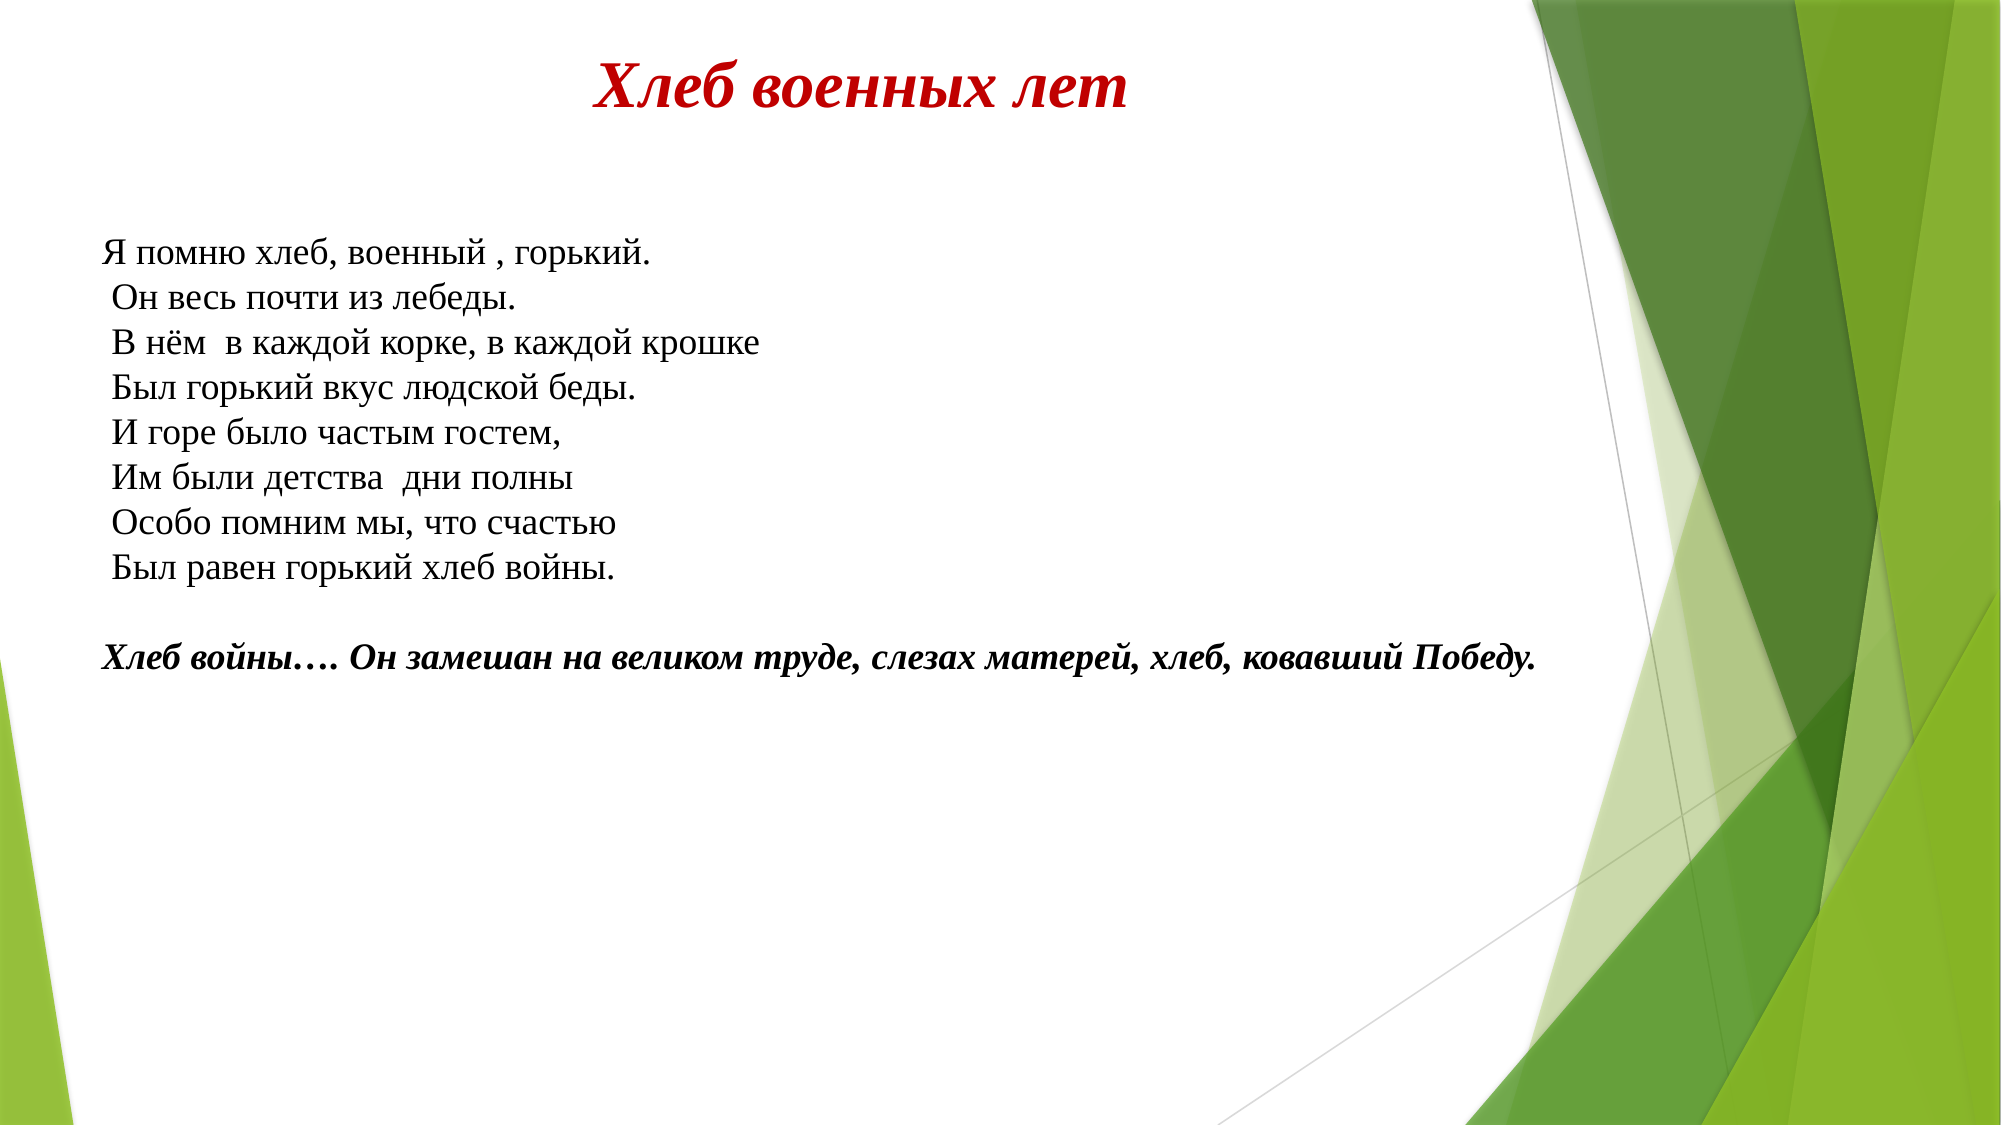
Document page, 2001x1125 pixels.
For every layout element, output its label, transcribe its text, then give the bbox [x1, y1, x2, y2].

title Хлеб военных лет [0, 33, 1725, 182]
text_box Я помню хлеб, военный , горький. Он весь почти из лебеды. В нём в каждой корке, в каждой крошке Был горький вкус людской беды. И горе было частым гостем, Им были детства дни полны Особо помним мы, что счастью Был равен горький хлеб войны. Хлеб войны…. Он замешан на великом труде, слезах матерей, хлеб, ковавший Победу. [87, 220, 1566, 730]
